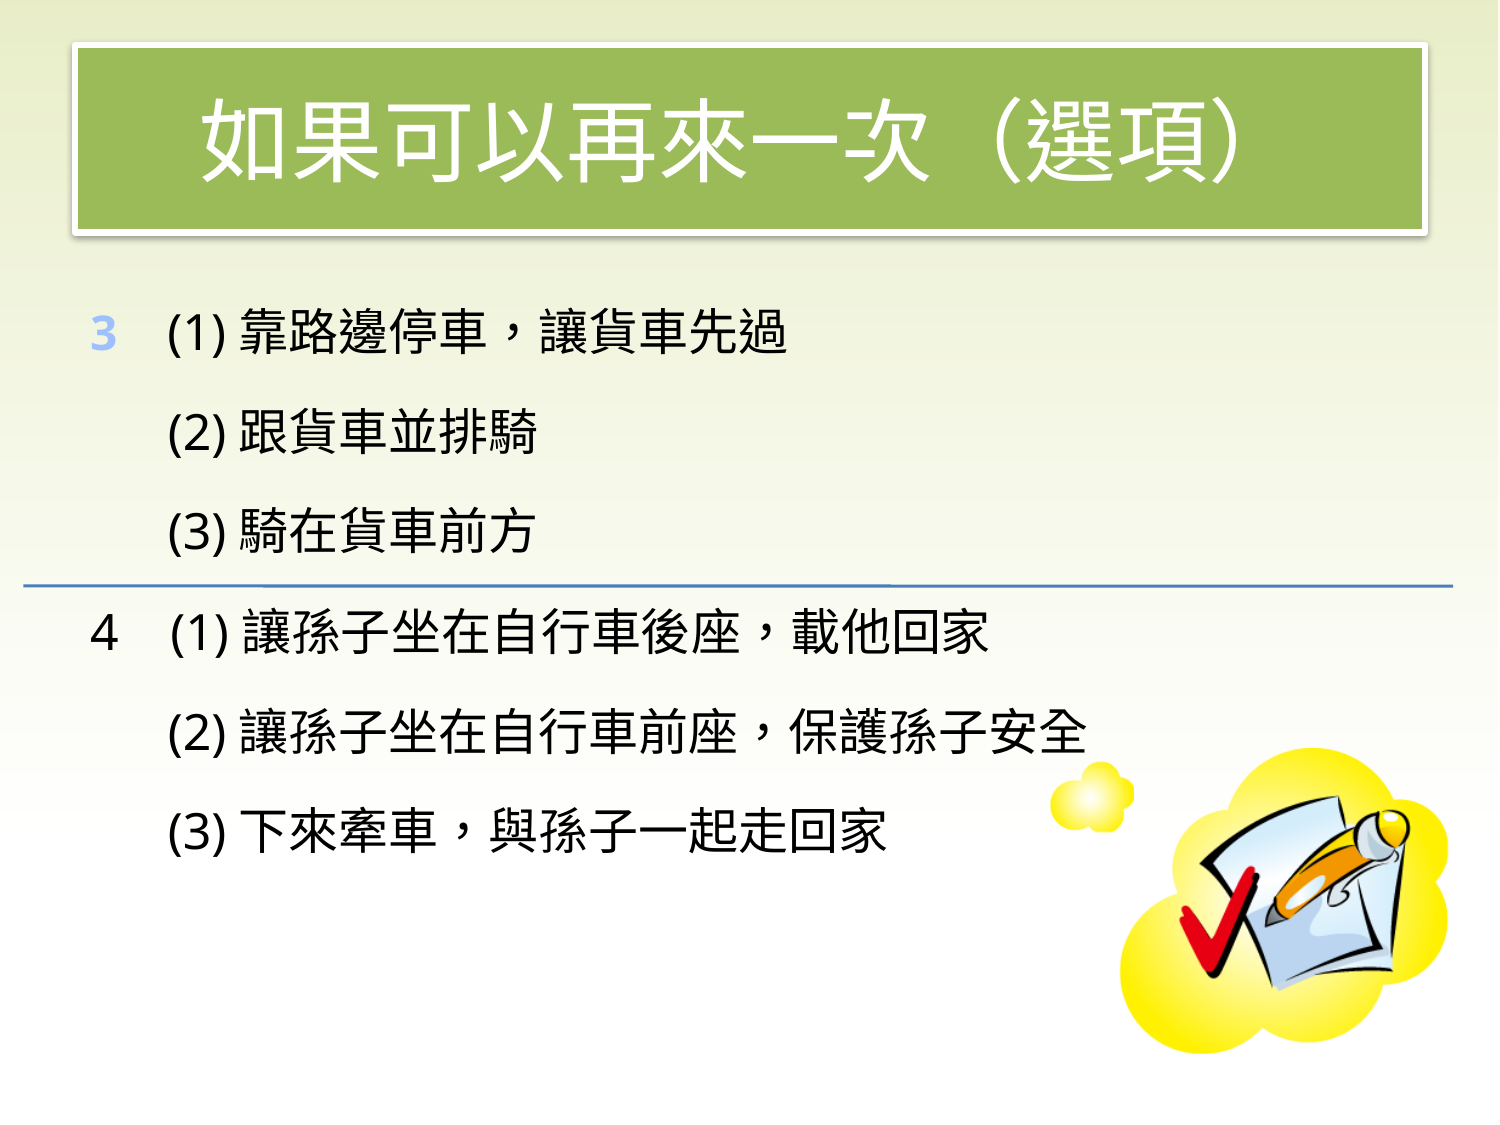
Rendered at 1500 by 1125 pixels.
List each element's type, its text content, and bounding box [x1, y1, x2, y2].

list 3 (1)靠路邊停車，讓貨車先過 (2)跟貨車並排騎 (3)騎在貨車前方 4 (1)讓孫子坐在自行車後座，載他回家 (2)讓孫子坐在自行車前座，保護孫子安全 (3)下來牽車，與孫子一起走回家 [75, 262, 1442, 584]
list 3 (1)靠路邊停車，讓貨車先過 (2)跟貨車並排騎 (3)騎在貨車前方 4 (1)讓孫子坐在自行車後座，載他回家 (2)讓孫子坐在自行車前座，保護孫子安全 (3)下來牽車，與孫子一起走回家 [75, 596, 1442, 1102]
picture [0, 0, 1500, 1125]
title 如果可以再來一次（選項） [72, 42, 1428, 236]
